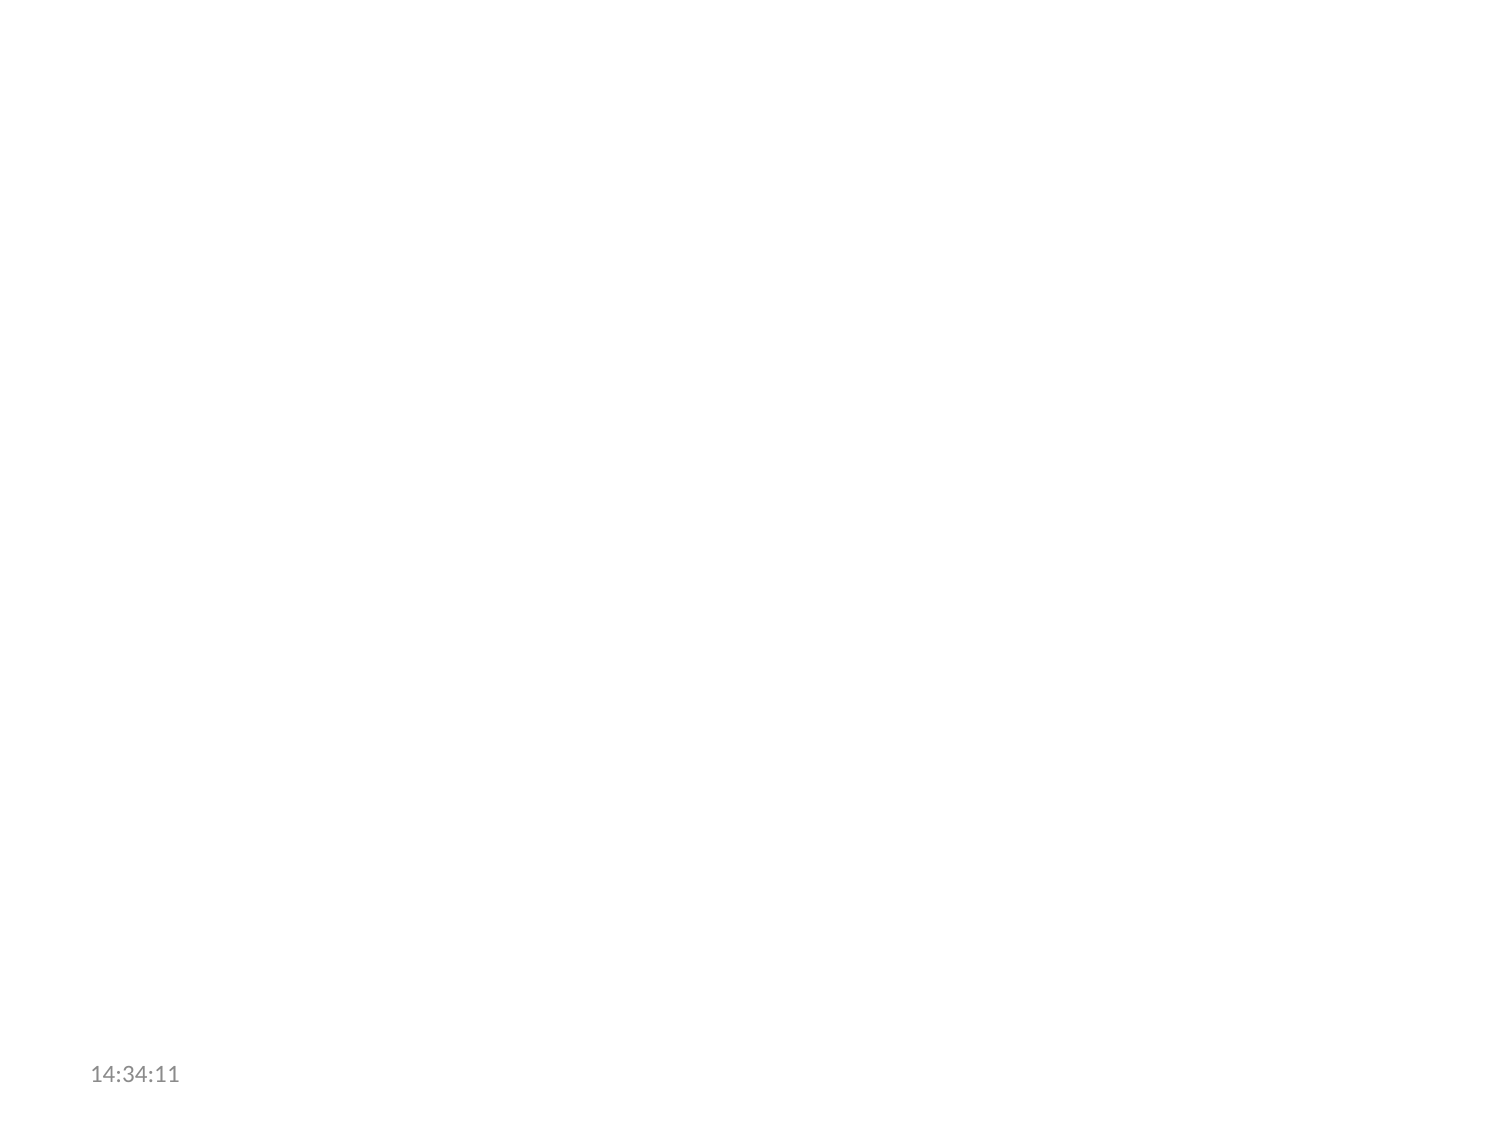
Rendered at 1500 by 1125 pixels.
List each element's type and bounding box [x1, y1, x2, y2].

slide_number [75, 1042, 425, 1103]
